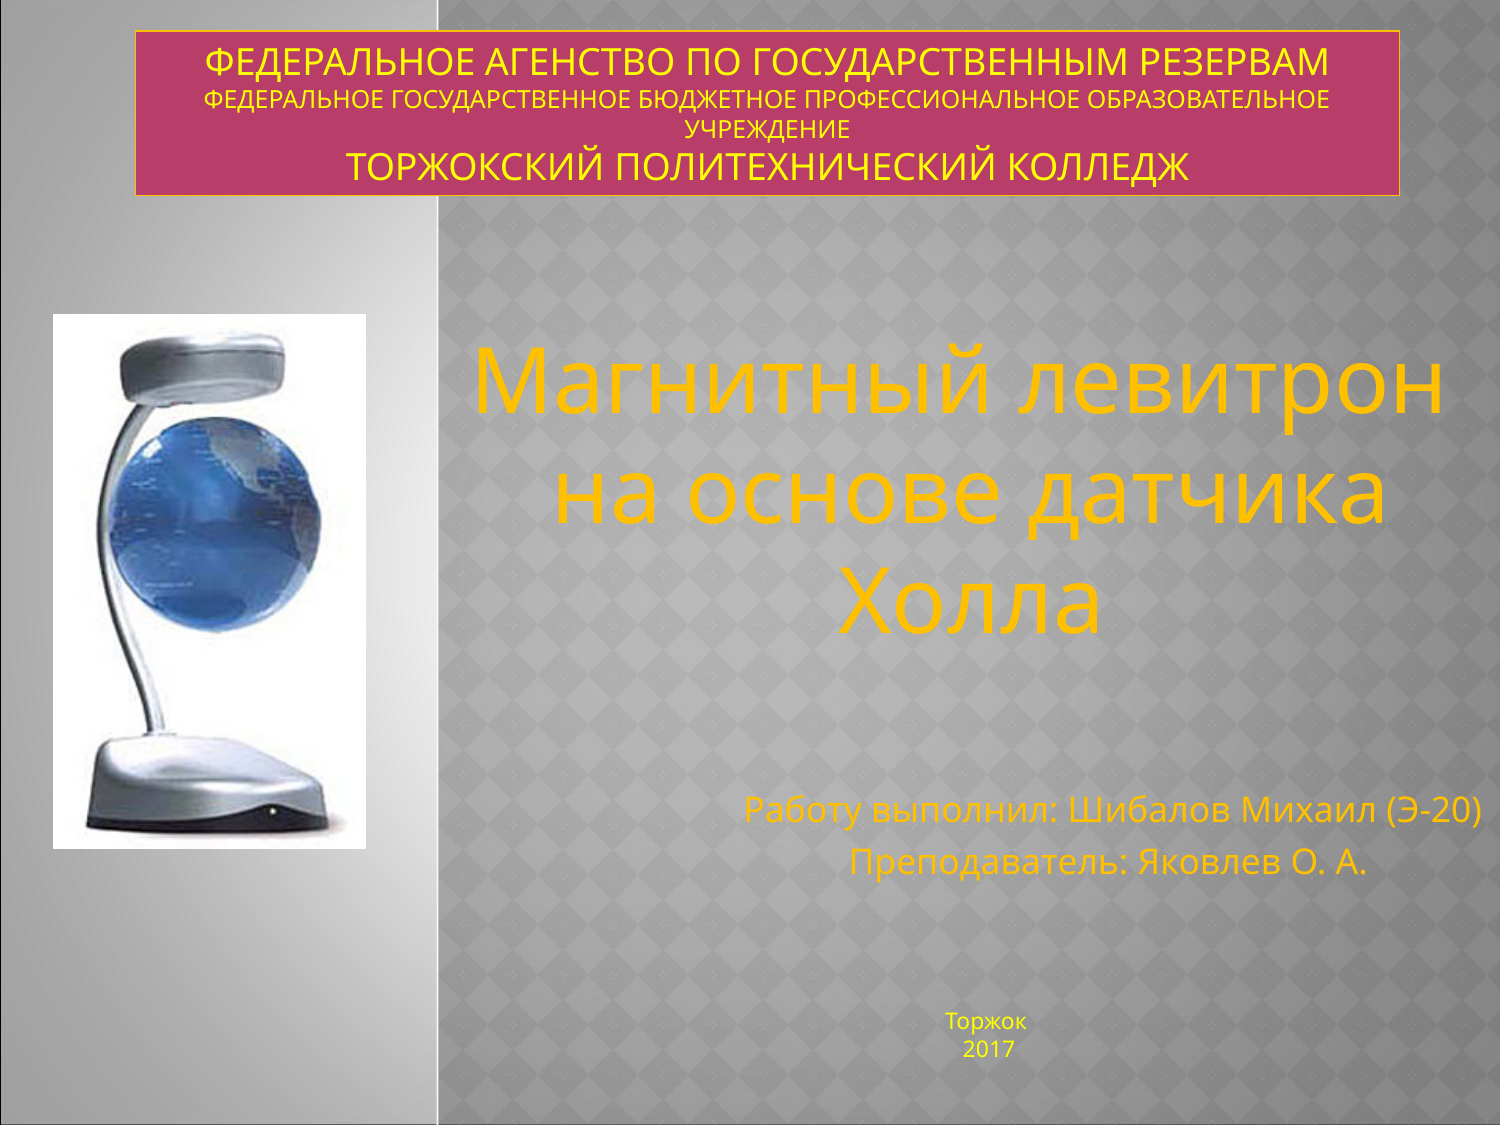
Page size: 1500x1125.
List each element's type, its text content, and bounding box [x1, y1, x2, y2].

text_box Магнитный левитрон на основе датчика Холла [442, 314, 1500, 659]
subtitle Работу выполнил: Шибалов Михаил (Э-20) Преподаватель: Яковлев О. А. [726, 786, 1500, 941]
picture [439, 0, 1500, 1125]
text_box Торжок 2017 [655, 999, 1317, 1070]
picture [0, 0, 436, 1125]
text_box ФЕДЕРАЛЬНОЕ АГЕНСТВО ПО ГОСУДАРСТВЕННЫМ РЕЗЕРВАМ ФЕДЕРАЛЬНОЕ ГОСУДАРСТВЕННОЕ БЮДЖЕТНОЕ ПРОФЕССИОНАЛЬНОЕ ОБРАЗОВАТЕЛЬНОЕ УЧРЕЖДЕНИЕ ТОРЖОКСКИЙ ПОЛИТЕХНИЧЕСКИЙ КОЛЛЕДЖ [135, 30, 1400, 196]
